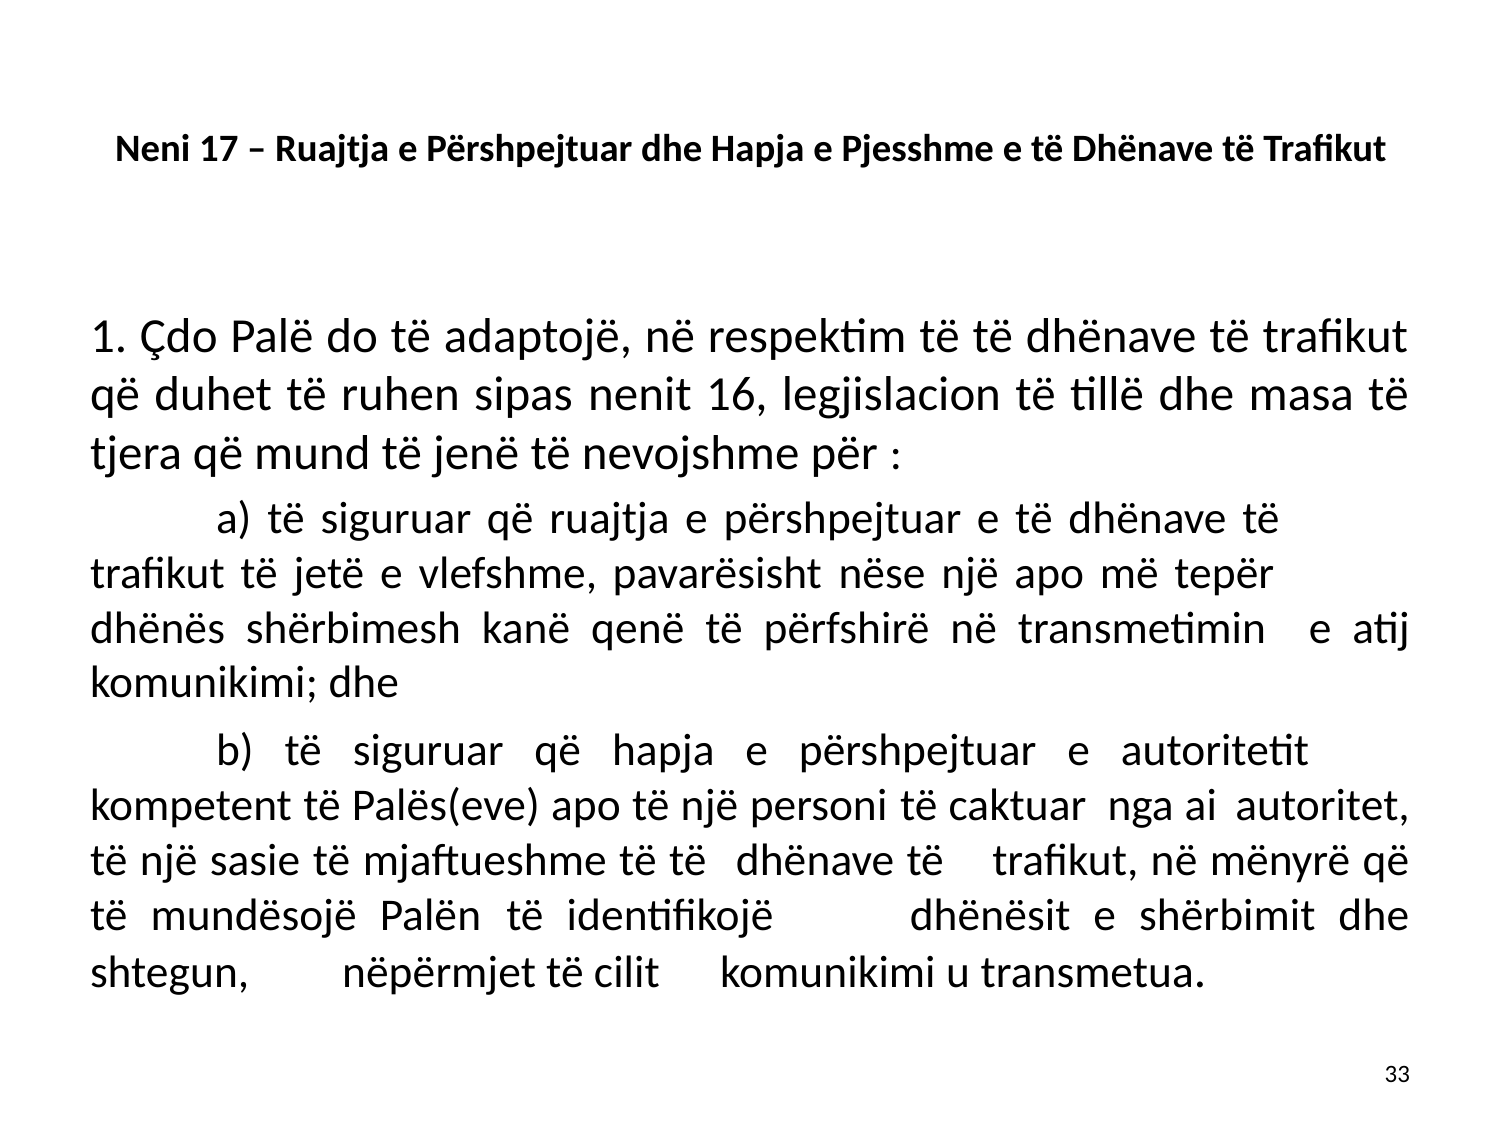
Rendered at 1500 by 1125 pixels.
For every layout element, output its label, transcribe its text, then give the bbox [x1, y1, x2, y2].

list 1. Çdo Palë do të adaptojë, në respektim të të dhënave të trafikut që duhet të ruhen sipas nenit 16, legjislacion të tillë dhe masa të tjera që mund të jenë të nevojshme për : a) të siguruar që ruajtja e përshpejtuar e të dhënave të trafikut të jetë e vlefshme, pavarësisht nëse një apo më tepër dhënës shërbimesh kanë qenë të përfshirë në transmetimin e atij komunikimi; dhe b) të siguruar që hapja e përshpejtuar e autoritetit kompetent të Palës(eve) apo të një personi të caktuar nga ai autoritet, të një sasie të mjaftueshme të të dhënave të trafikut, në mënyrë që të mundësojë Palën të identifikojë dhënësit e shërbimit dhe shtegun, nëpërmjet të cilit komunikimi u transmetua. [74, 295, 1426, 1053]
slide_number 33 [1074, 1042, 1425, 1103]
title Neni 17 – Ruajtja e Përshpejtuar dhe Hapja e Pjesshme e të Dhënave të Trafikut [76, 51, 1428, 240]
